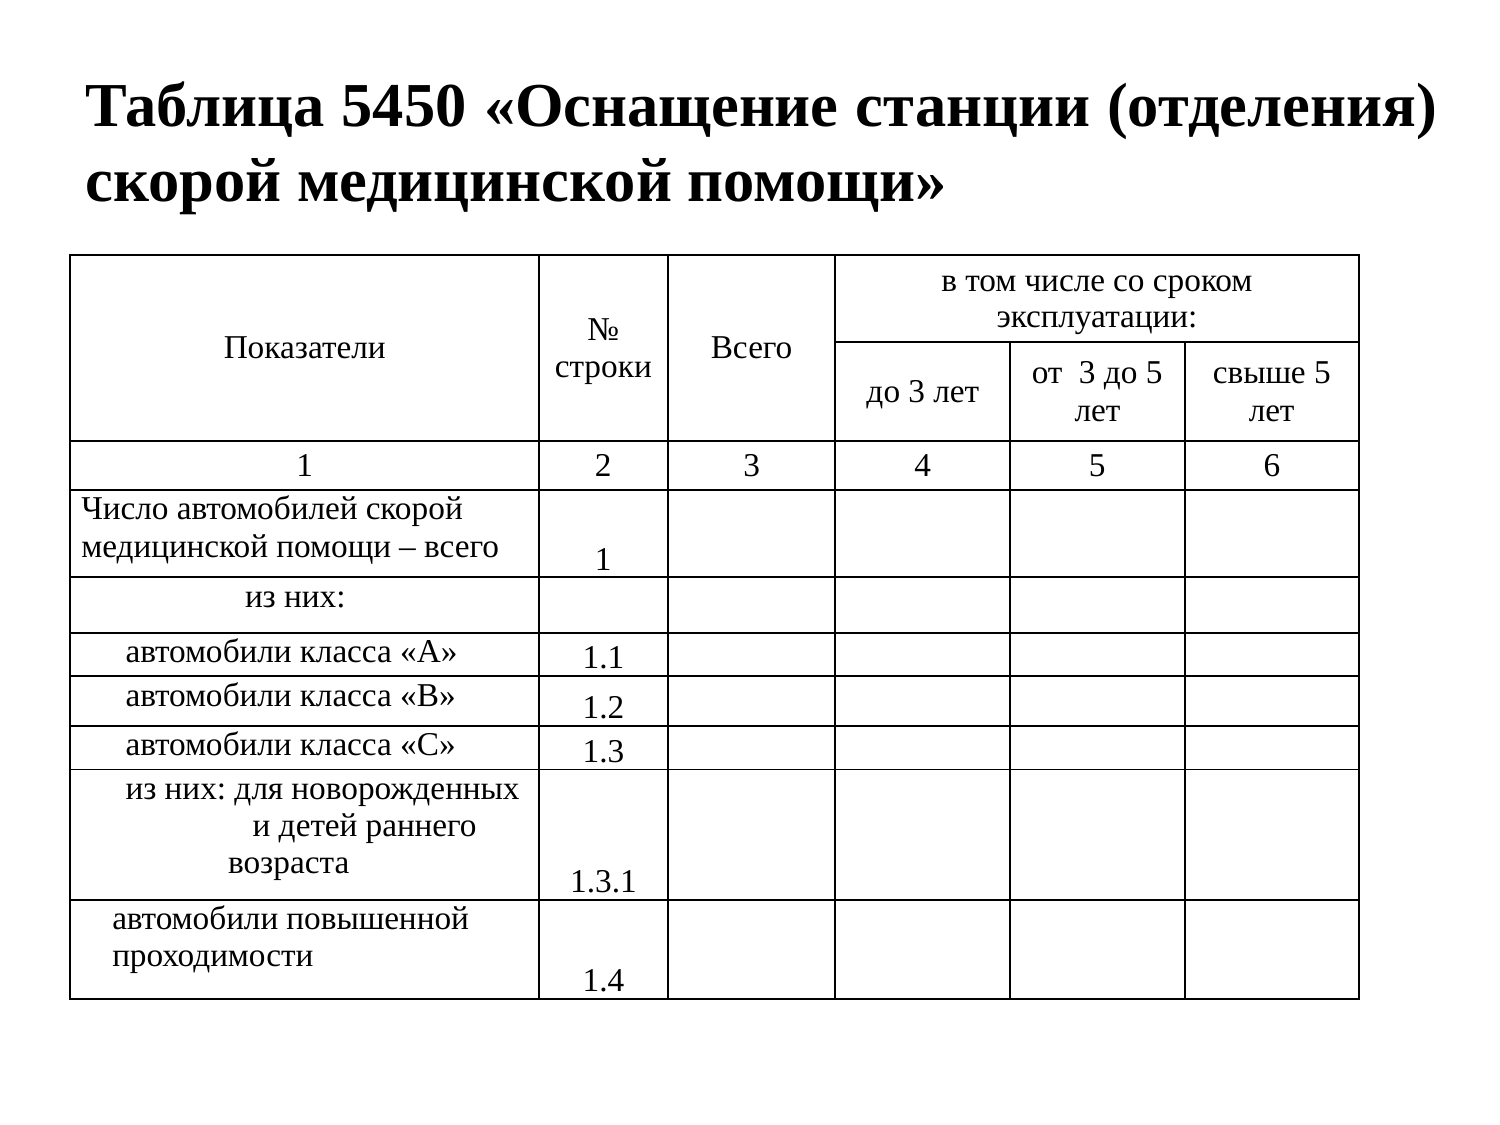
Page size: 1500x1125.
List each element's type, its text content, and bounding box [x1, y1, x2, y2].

table_cell [836, 901, 1009, 998]
table_cell из них: [71, 578, 538, 632]
title Таблица 5450 «Оснащение станции (отделения) скорой медицинской помощи» [70, 45, 1454, 233]
table_cell 6 [1186, 442, 1358, 489]
table_cell [1186, 727, 1358, 769]
table_cell автомобили класса «С» [71, 727, 538, 769]
table_cell 2 [540, 442, 667, 489]
table_cell [669, 578, 834, 632]
table_cell до 3 лет [836, 343, 1009, 440]
table_cell [669, 901, 834, 998]
table_cell [836, 727, 1009, 769]
table_cell [1186, 634, 1358, 675]
table_cell [1011, 634, 1184, 675]
table_cell 3 [669, 442, 834, 489]
table_cell [1011, 770, 1184, 899]
table_header Показатели [71, 256, 538, 440]
table_cell [669, 770, 834, 899]
table_cell 1 [540, 491, 667, 576]
table_header в том числе со сроком эксплуатации: [836, 256, 1358, 341]
table_cell свыше 5 лет [1186, 343, 1358, 440]
table_cell [836, 770, 1009, 899]
table_cell [1186, 770, 1358, 899]
table_cell [669, 727, 834, 769]
table_cell [1011, 491, 1184, 576]
table_cell [1186, 491, 1358, 576]
table_cell [1011, 677, 1184, 725]
table_cell 1.1 [540, 634, 667, 675]
table_cell [836, 578, 1009, 632]
table_cell [1186, 677, 1358, 725]
table_cell автомобили повышенной проходимости [71, 901, 538, 998]
table_cell [1011, 727, 1184, 769]
table_cell [1011, 901, 1184, 998]
table_cell [836, 491, 1009, 576]
table_cell от 3 до 5 лет [1011, 343, 1184, 440]
table_cell 1.2 [540, 677, 667, 725]
table_cell 1.4 [540, 901, 667, 998]
table_cell 1.3.1 [540, 770, 667, 899]
table_cell [669, 634, 834, 675]
table_cell [836, 634, 1009, 675]
table_cell 1.3 [540, 727, 667, 769]
table_cell Число автомобилей скорой медицинской помощи – всего [71, 491, 538, 576]
table_cell 5 [1011, 442, 1184, 489]
table_cell из них: для новорожденных и детей раннего возраста [71, 770, 538, 899]
table_cell 4 [836, 442, 1009, 489]
table_cell 1 [71, 442, 538, 489]
table_cell [669, 491, 834, 576]
table_header Всего [669, 256, 834, 440]
table_cell [1186, 901, 1358, 998]
table_cell [836, 677, 1009, 725]
table_header № строки [540, 256, 667, 440]
table_cell автомобили класса «В» [71, 677, 538, 725]
table_cell [1186, 578, 1358, 632]
table_cell [669, 677, 834, 725]
table_cell [540, 578, 667, 632]
table_cell [1011, 578, 1184, 632]
table_cell автомобили класса «А» [71, 634, 538, 675]
